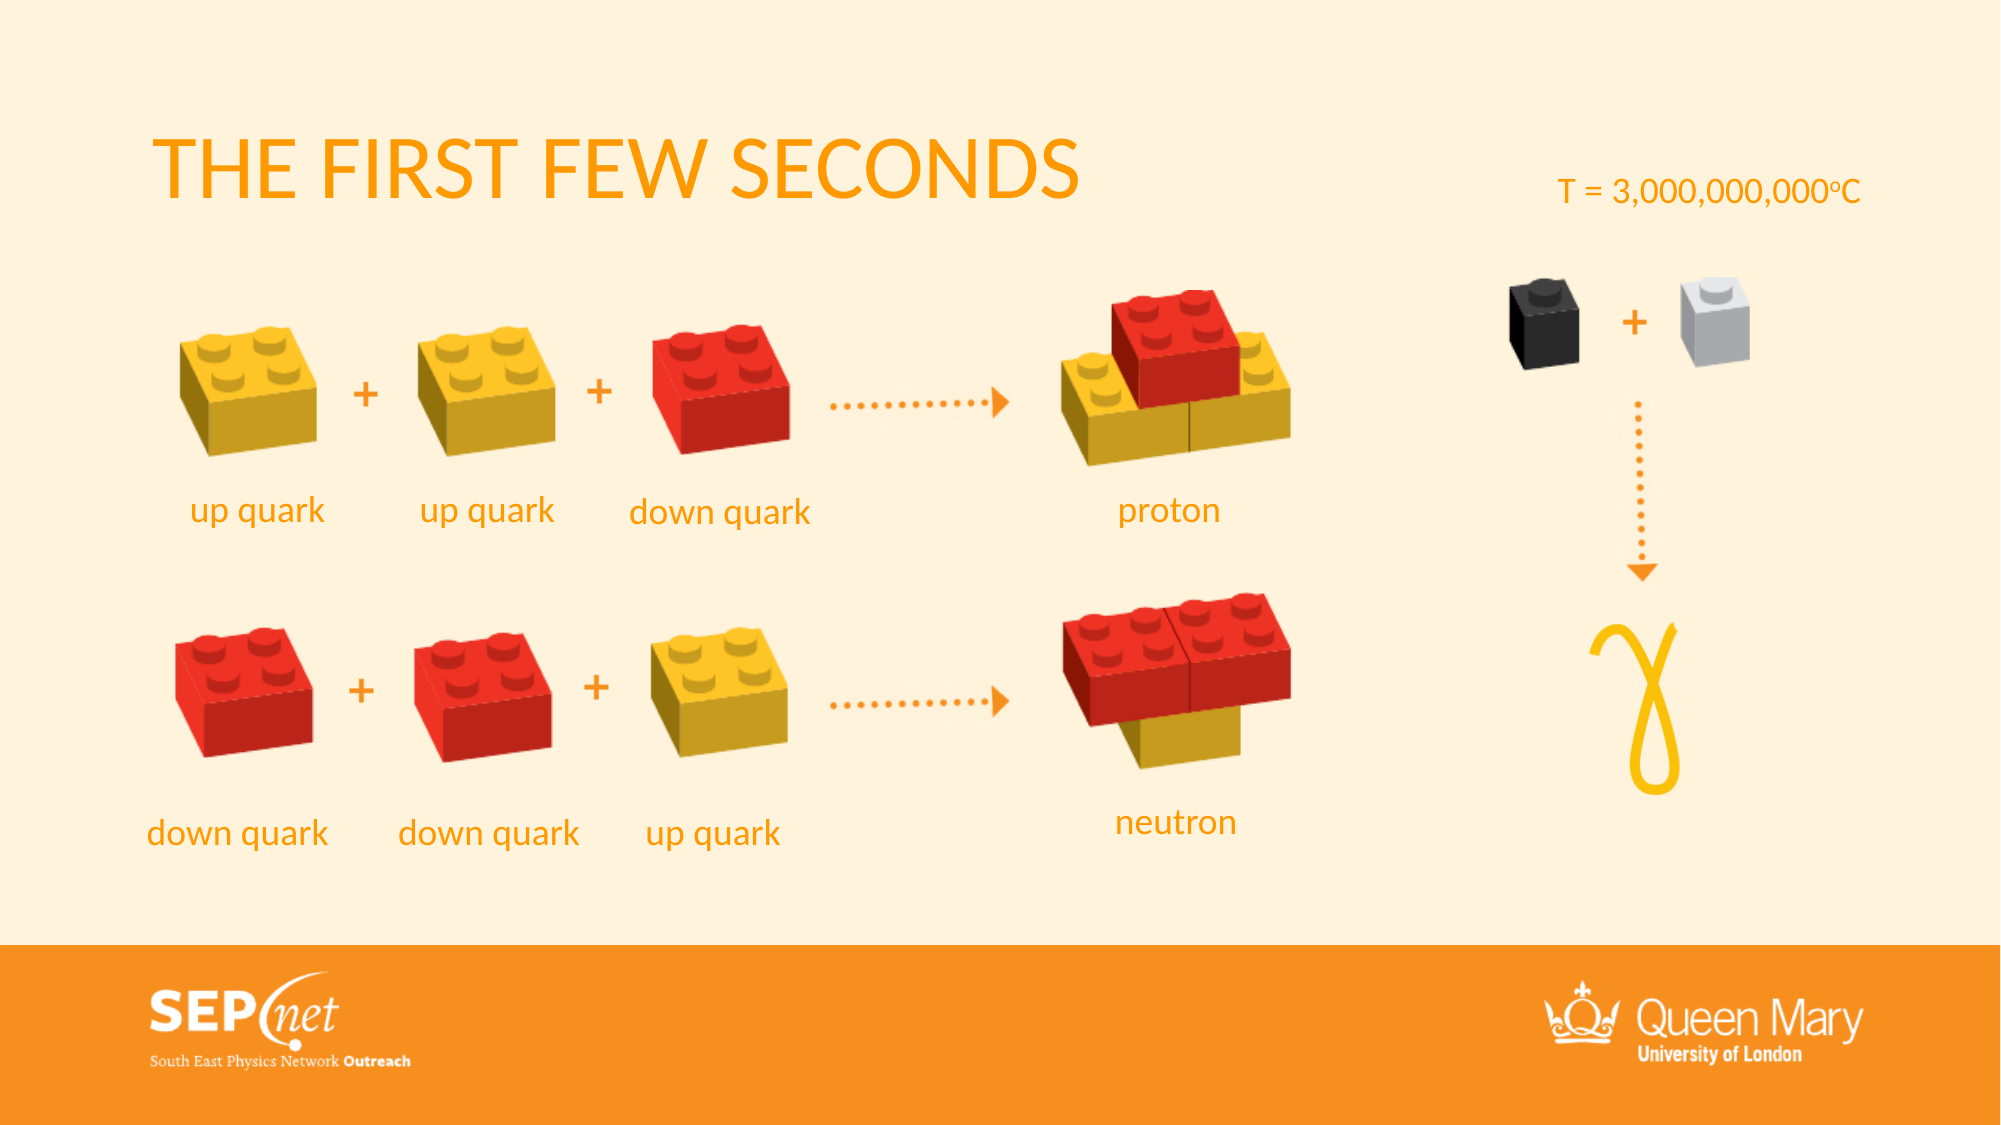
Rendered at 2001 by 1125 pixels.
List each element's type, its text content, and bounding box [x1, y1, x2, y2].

text_box down quark [131, 800, 363, 860]
text_box up quark [404, 478, 636, 538]
text_box up quark [630, 800, 862, 860]
text_box T = 3,000,000,000oC [1542, 158, 1938, 219]
text_box down quark [383, 800, 615, 860]
title THE FIRST FEW SECONDS [137, 59, 1863, 278]
text_box up quark [174, 478, 404, 538]
text_box proton [1102, 478, 1334, 538]
picture [0, 0, 2001, 1125]
text_box neutron [1100, 789, 1332, 850]
text_box down quark [614, 479, 846, 540]
